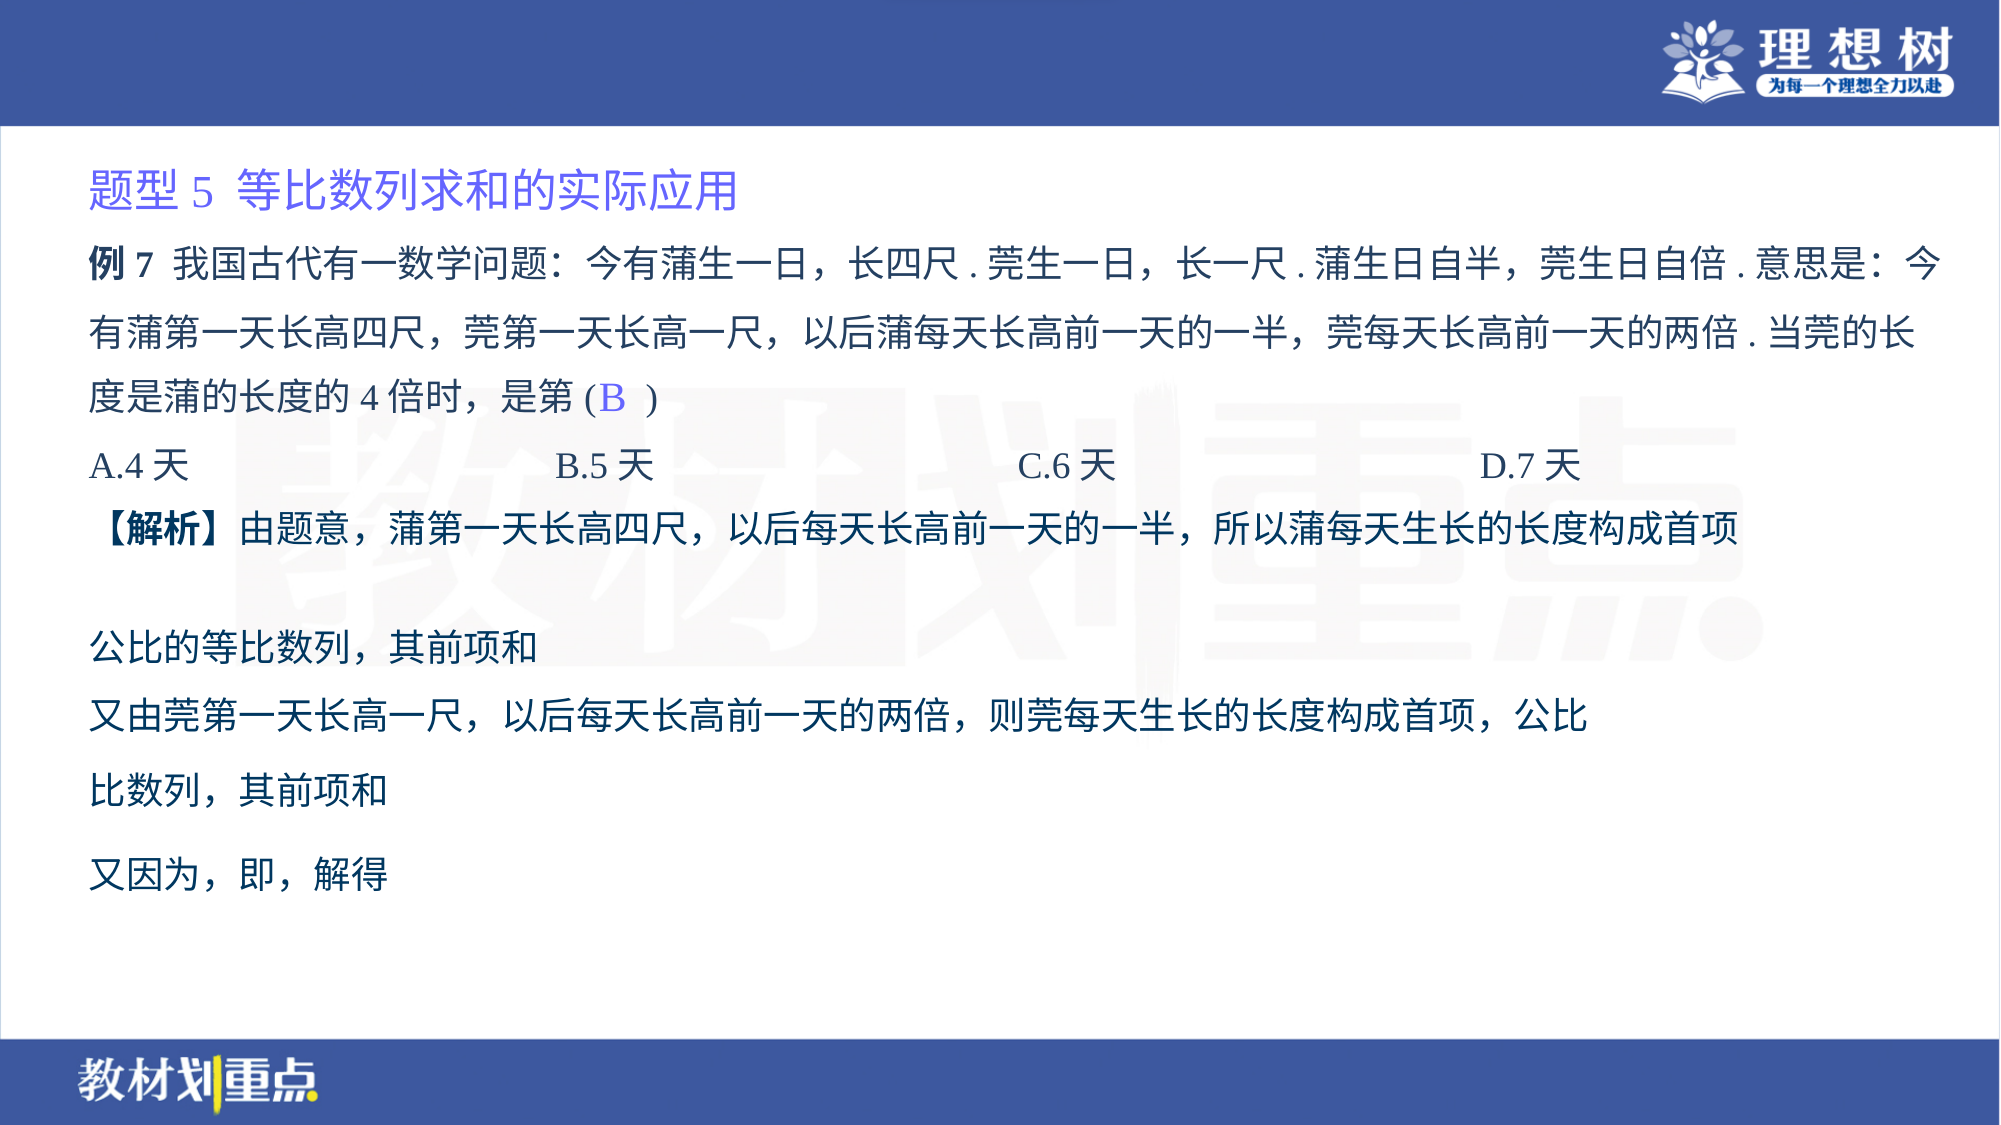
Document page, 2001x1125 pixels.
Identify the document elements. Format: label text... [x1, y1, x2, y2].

picture [0, 0, 2000, 1125]
text_box A.4天 B.5天 C.6天 D.7天 [88, 419, 1911, 479]
text_box B [583, 367, 642, 418]
text_box 题型5 等比数列求和的实际应用 [88, 135, 1911, 216]
text_box 例7 我国古代有一数学问题：今有蒲生一日，长四尺.莞生一日，长一尺.蒲生日自半，莞生日自倍.意思是：今 有蒲第一天长高四尺，莞第一天长高一尺，以后蒲每天长高前一天的一半，莞每天长高前一天的两倍.当莞的长 度是蒲的长度的4倍时，是第( ) [88, 216, 1911, 412]
